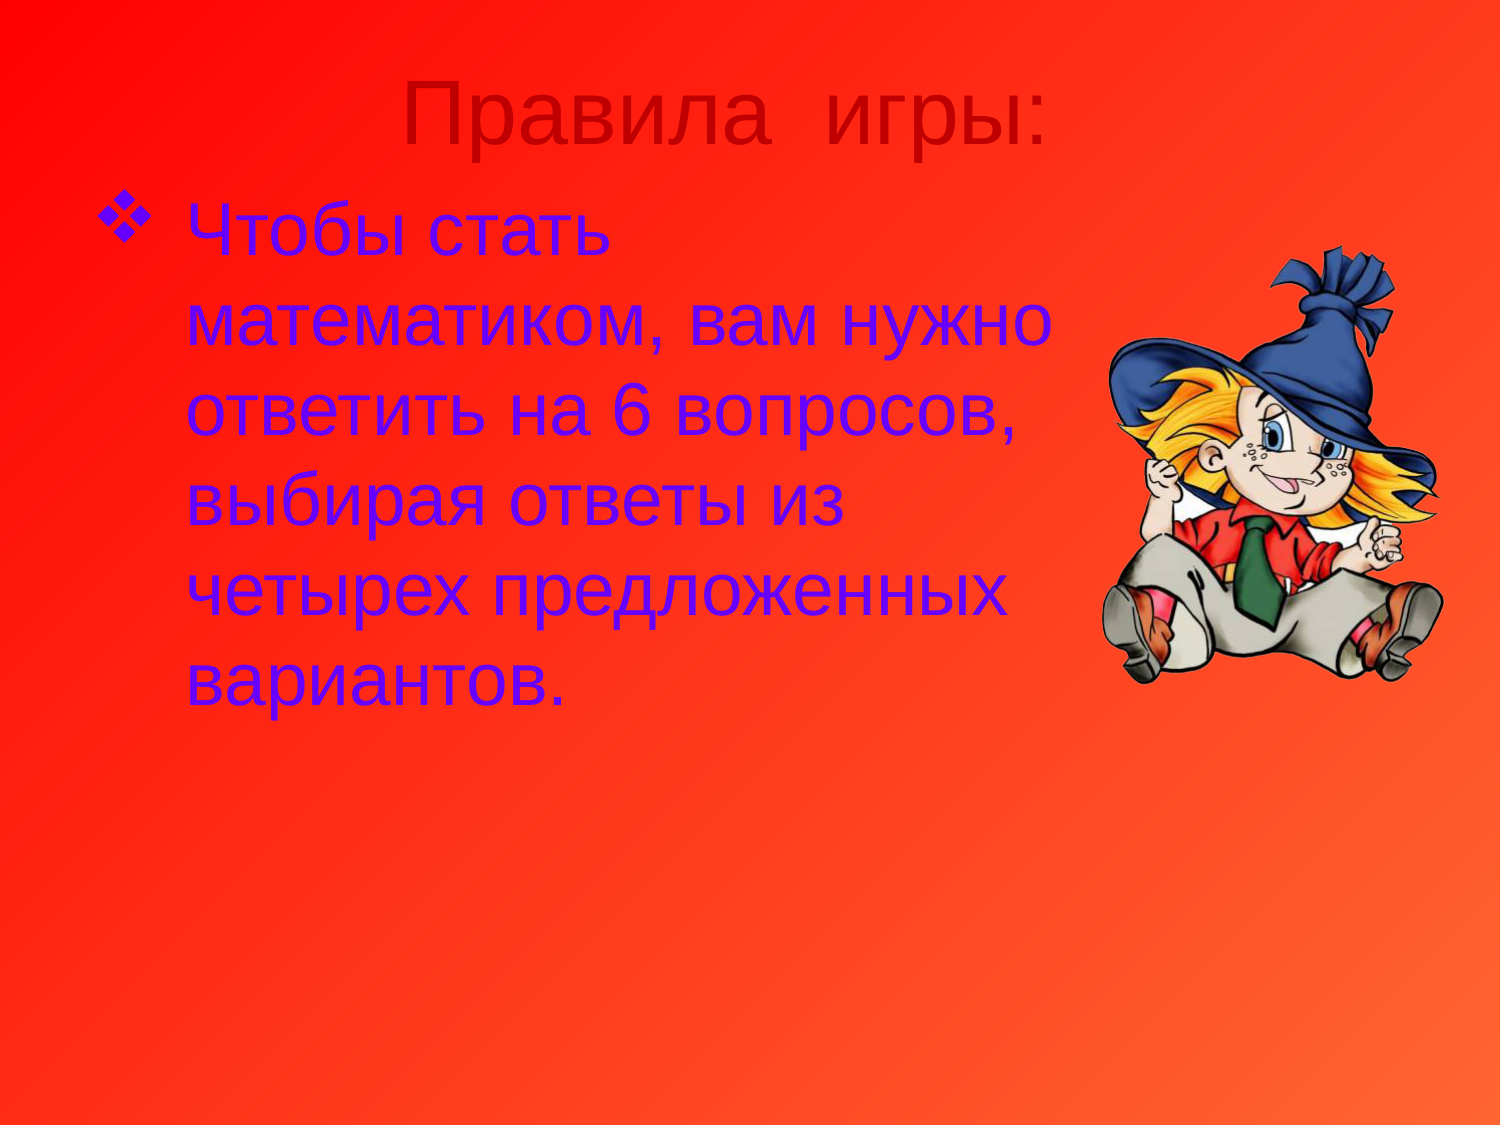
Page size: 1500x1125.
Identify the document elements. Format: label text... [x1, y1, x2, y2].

picture [1092, 219, 1446, 721]
subtitle Чтобы стать математиком, вам нужно ответить на 6 вопросов, выбирая ответы из четырех предложенных вариантов. [76, 172, 1127, 870]
title Правила игры: [88, 18, 1364, 197]
